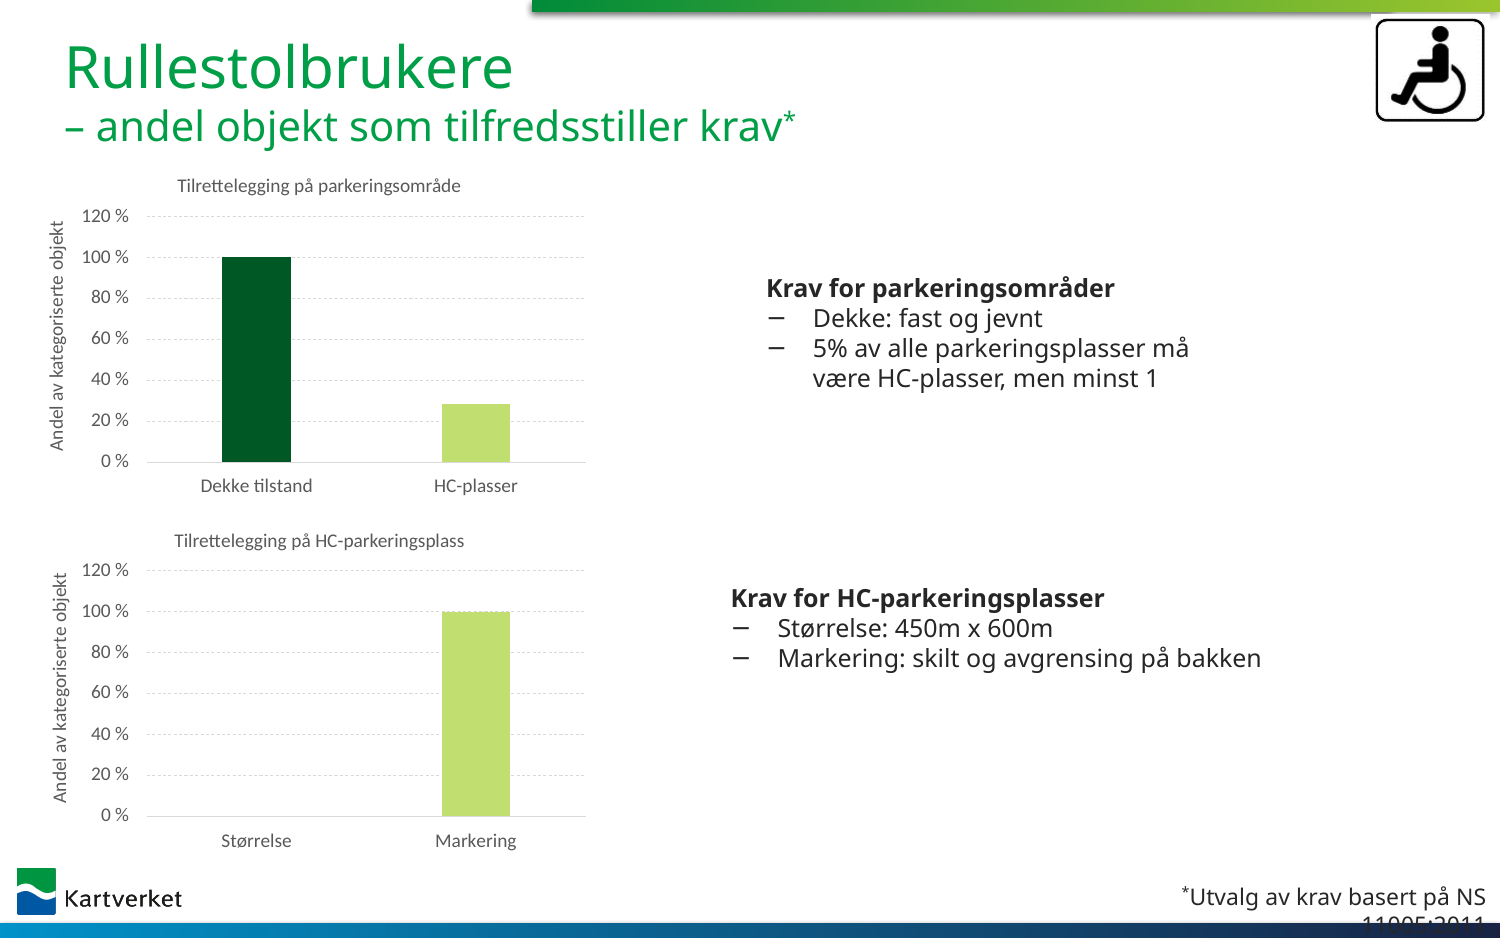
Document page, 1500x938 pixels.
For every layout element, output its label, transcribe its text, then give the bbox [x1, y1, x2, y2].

picture [1371, 13, 1491, 127]
picture [41, 166, 598, 505]
text_box Rullestolbrukere – andel objekt som tilfredsstiller krav* [49, 23, 1431, 158]
picture [41, 520, 598, 859]
text_box Krav for parkeringsområder Dekke: fast og jevnt 5% av alle parkeringsplasser må være HC-plasser, men minst 1 [751, 264, 1232, 400]
text_box *Utvalg av krav basert på NS 11005:2011 [1068, 873, 1500, 938]
text_box Krav for HC-parkeringsplasser Størrelse: 450m x 600m Markering: skilt og avgrensing på bakken [715, 574, 1278, 680]
